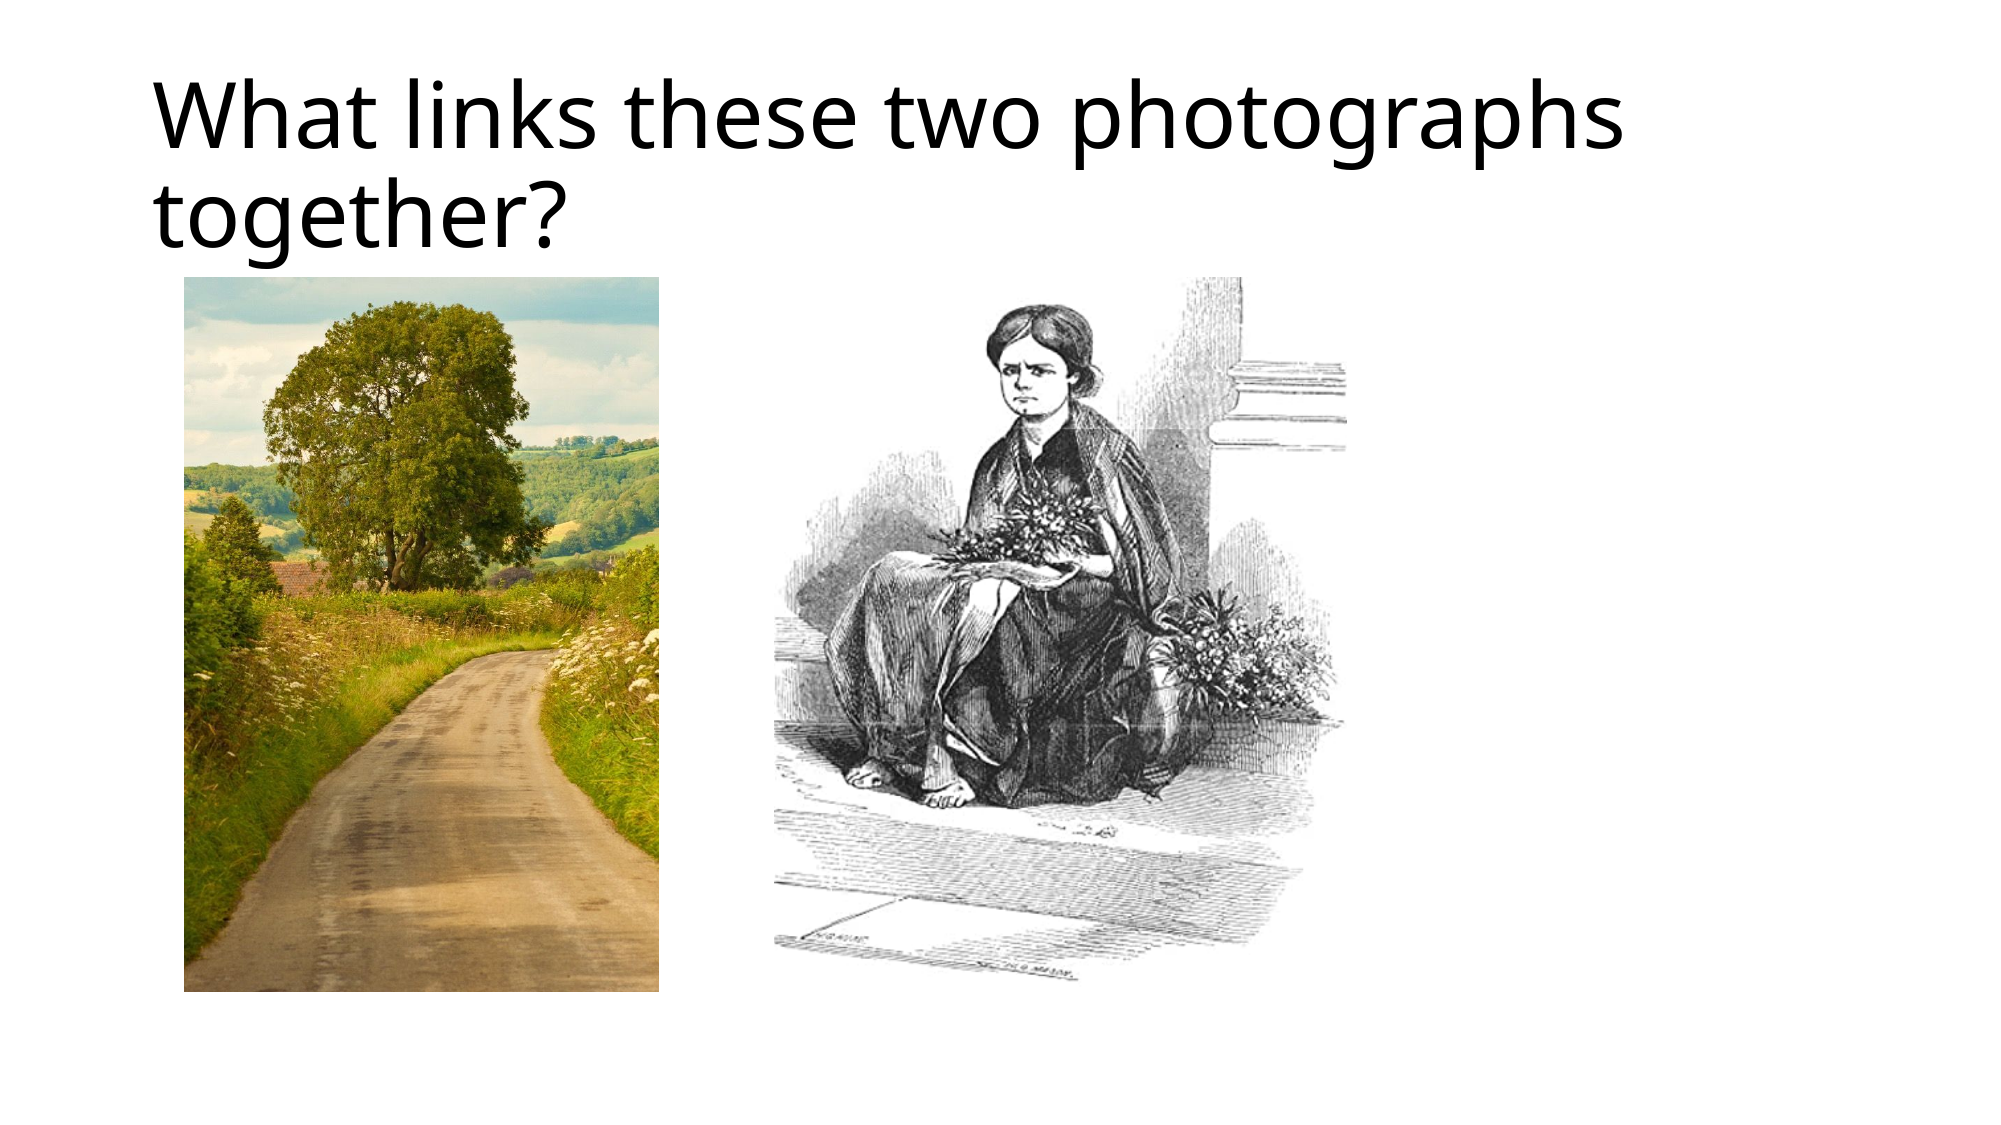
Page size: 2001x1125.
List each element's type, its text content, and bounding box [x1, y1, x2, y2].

picture [774, 277, 1347, 992]
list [184, 277, 659, 992]
title What links these two photographs together? [137, 59, 1863, 278]
